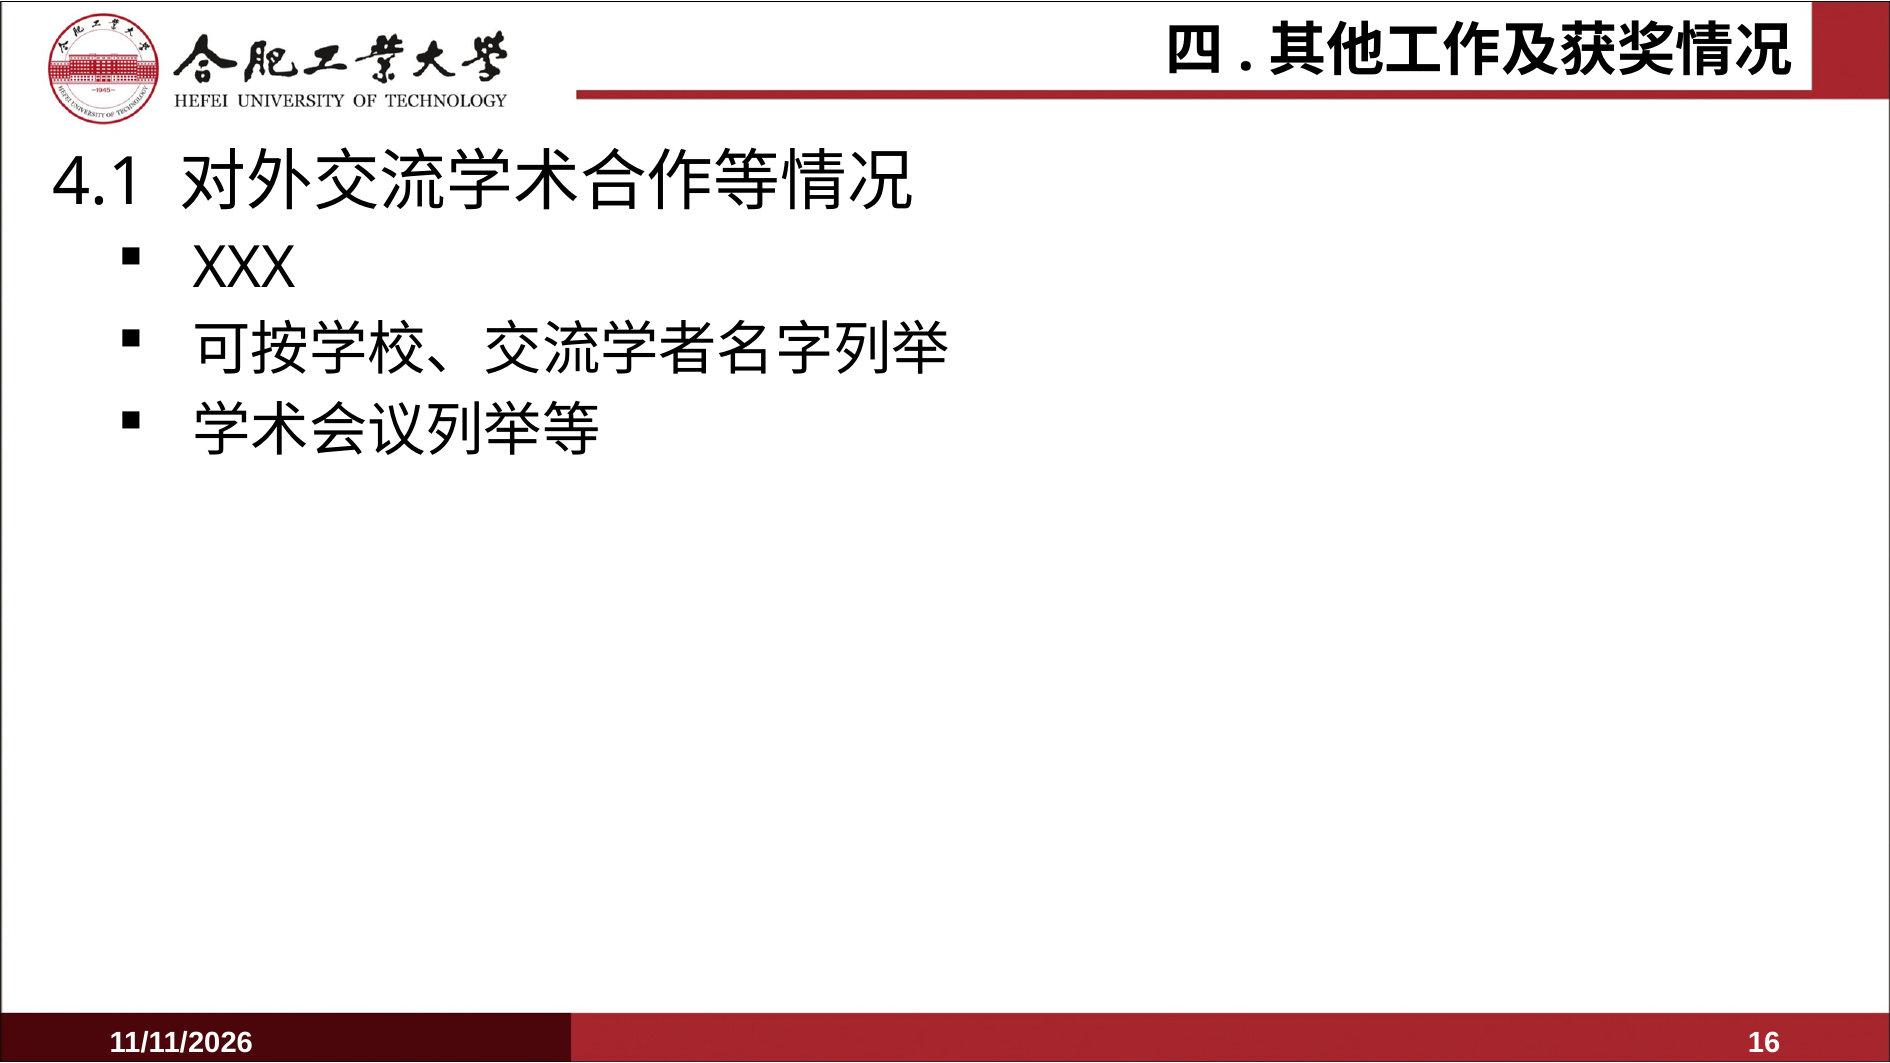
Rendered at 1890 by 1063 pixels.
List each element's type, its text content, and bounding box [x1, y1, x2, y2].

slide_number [94, 1015, 536, 1063]
slide_number 15 [1354, 1015, 1796, 1063]
list 4.1 对外交流学术合作等情况 XXX 可按学校、交流学者名字列举 学术会议列举等 [37, 129, 1838, 981]
title 四.其他工作及获奖情况 [587, 0, 1808, 95]
picture [0, 1, 1890, 1062]
